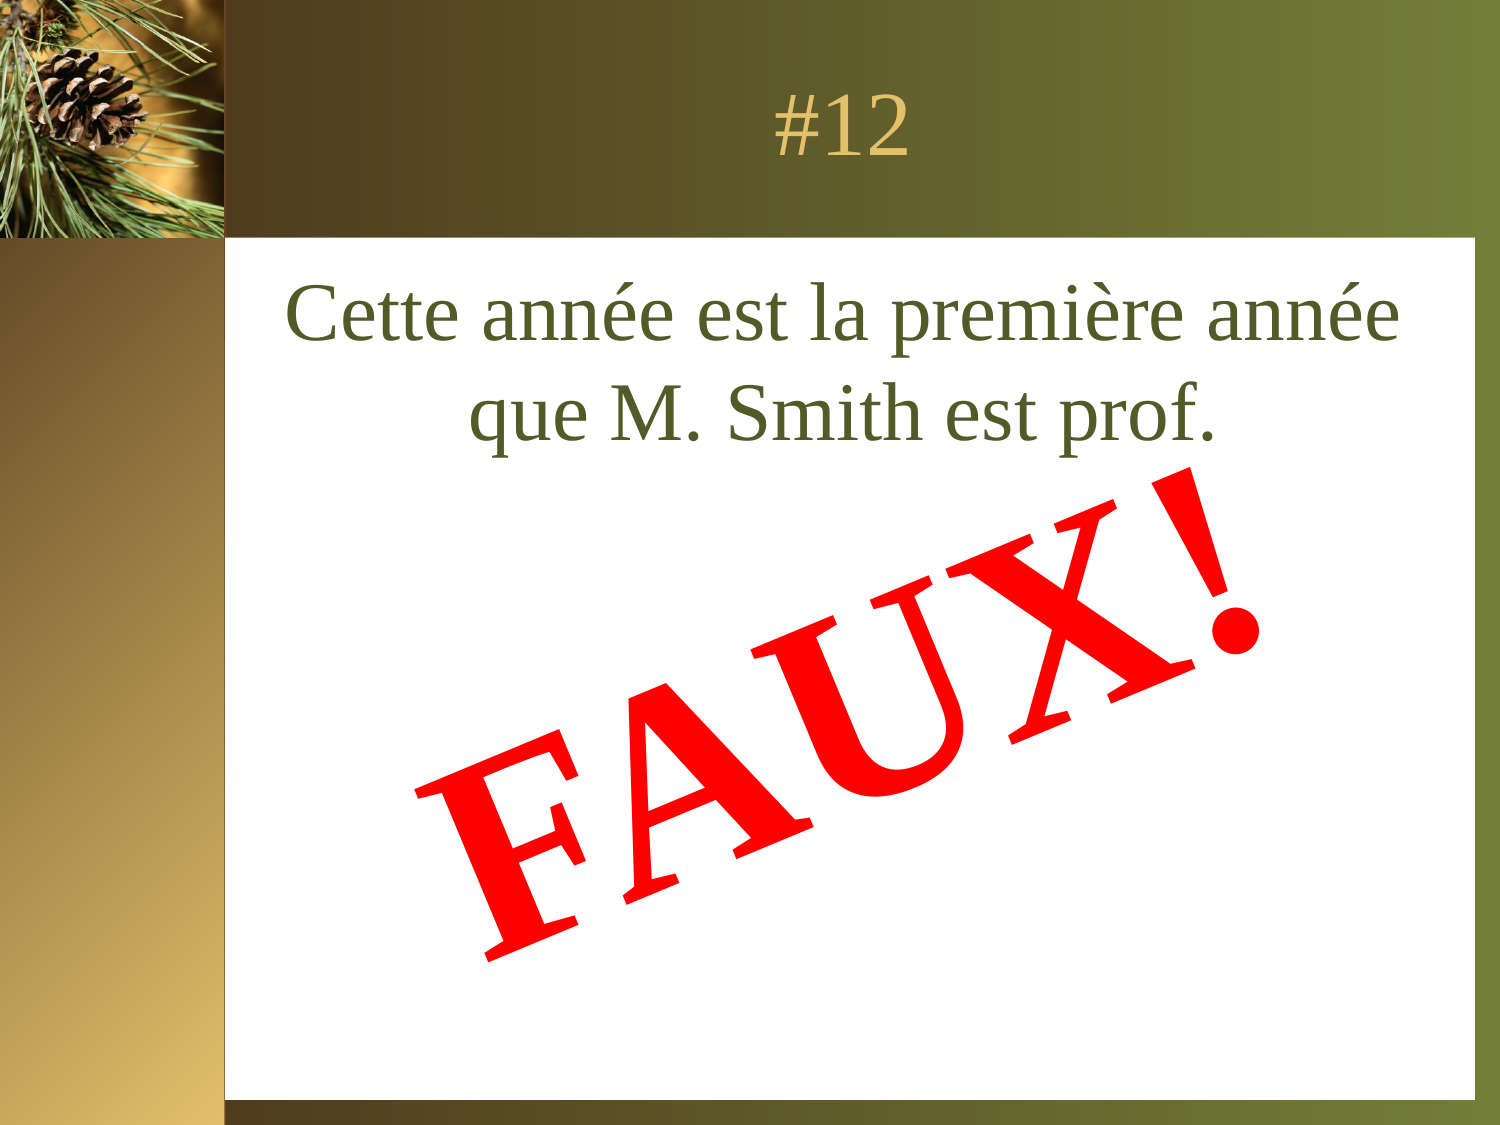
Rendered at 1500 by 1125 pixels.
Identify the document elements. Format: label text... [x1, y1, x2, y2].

picture [0, 0, 224, 238]
title #12 [249, 24, 1438, 213]
list Cette année est la première année que M. Smith est prof. [249, 249, 1438, 1088]
text_box FAUX! [355, 351, 1327, 1032]
